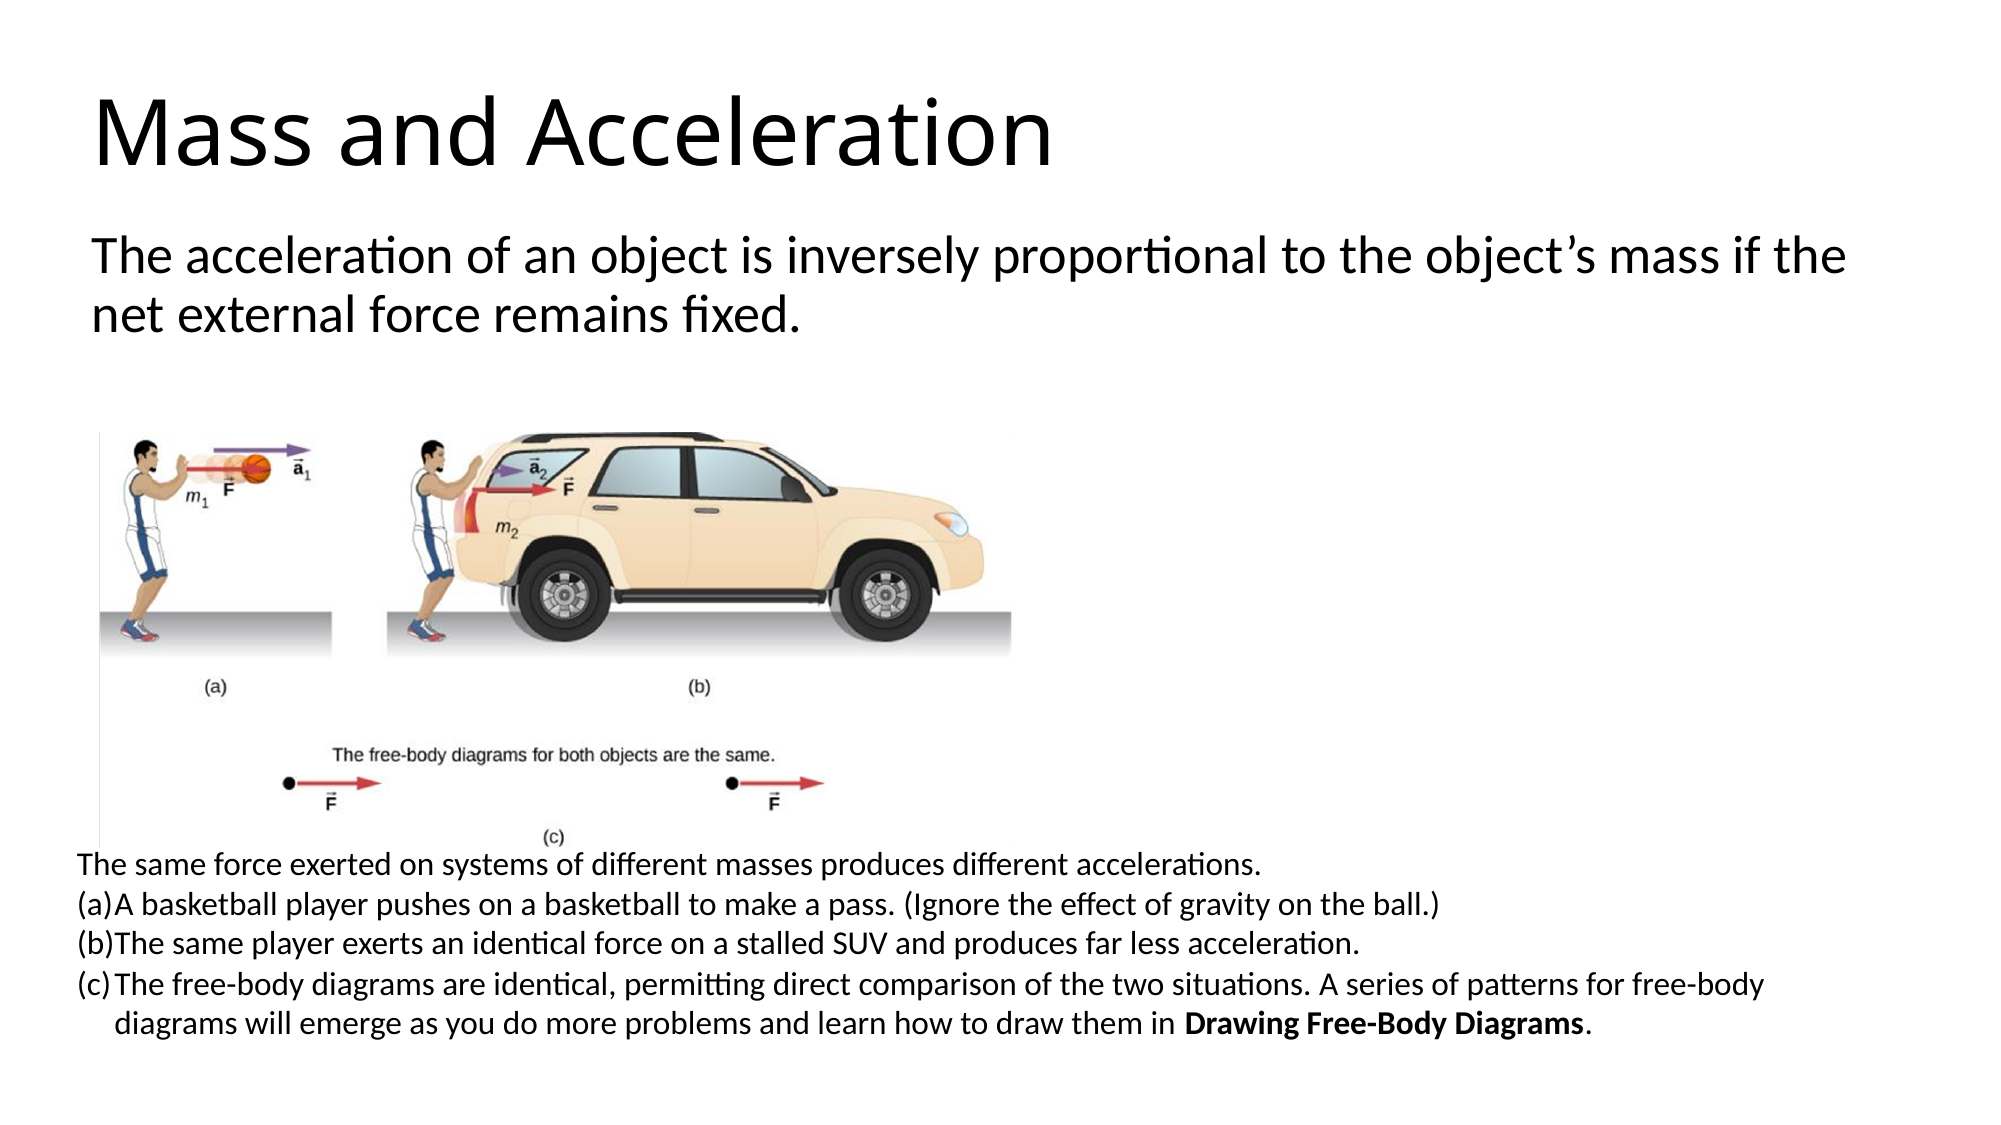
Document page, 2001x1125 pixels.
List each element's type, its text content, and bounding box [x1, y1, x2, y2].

list The acceleration of an object is inversely proportional to the object’s mass if the net external force remains fixed. [76, 219, 1950, 433]
title Mass and Acceleration [76, 27, 1802, 219]
text_box The same force exerted on systems of different masses produces different accelerations. A basketball player pushes on a basketball to make a pass. (Ignore the effect of gravity on the ball.) The same player exerts an identical force on a stalled SUV and produces far less acceleration. The free-body diagrams are identical, permitting direct comparison of the two situations. A series of patterns for free-body diagrams will emerge as you do more problems and learn how to draw them in Drawing Free-Body Diagrams. [62, 834, 1794, 1049]
picture [76, 432, 1035, 848]
